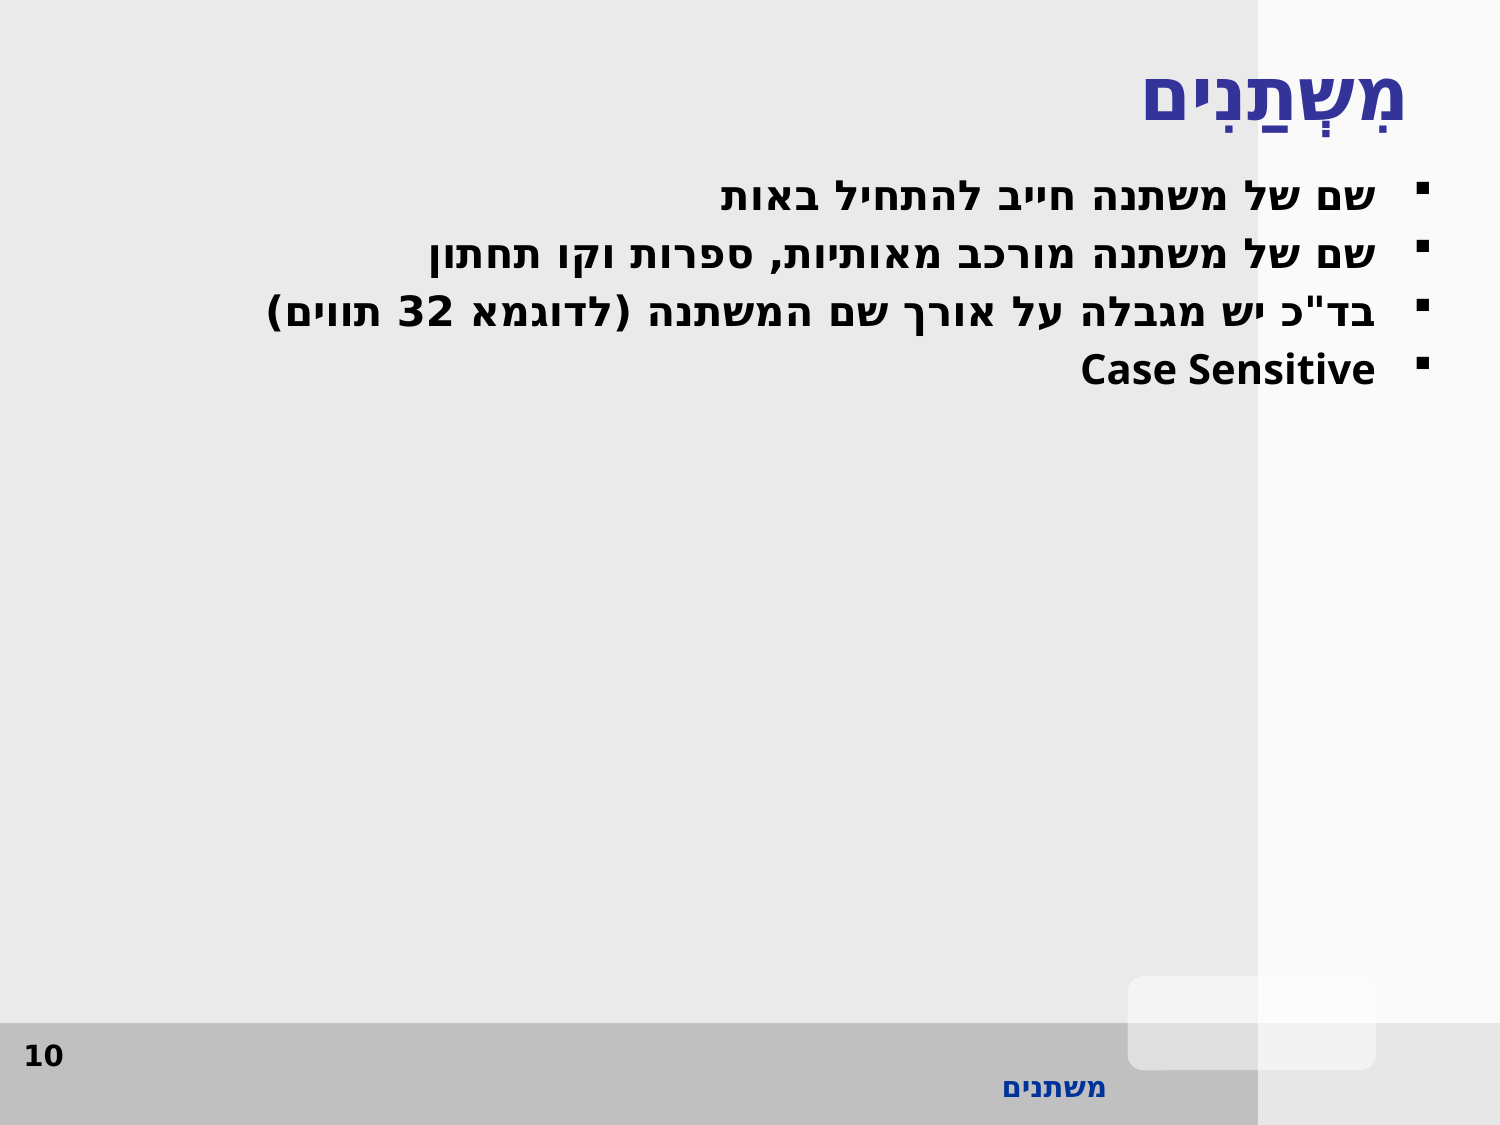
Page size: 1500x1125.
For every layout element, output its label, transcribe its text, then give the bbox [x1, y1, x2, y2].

text_box שם של משתנה חייב להתחיל באות שם של משתנה מורכב מאותיות, ספרות וקו תחתון בד"כ יש מגבלה על אורך שם המשתנה (לדוגמא 32 תווים) Case Sensitive [53, 160, 1448, 435]
text_box מִשְתַנִים [149, 20, 1425, 160]
slide_number 10 [8, 1029, 359, 1108]
text_box משתנים [986, 1060, 1122, 1111]
